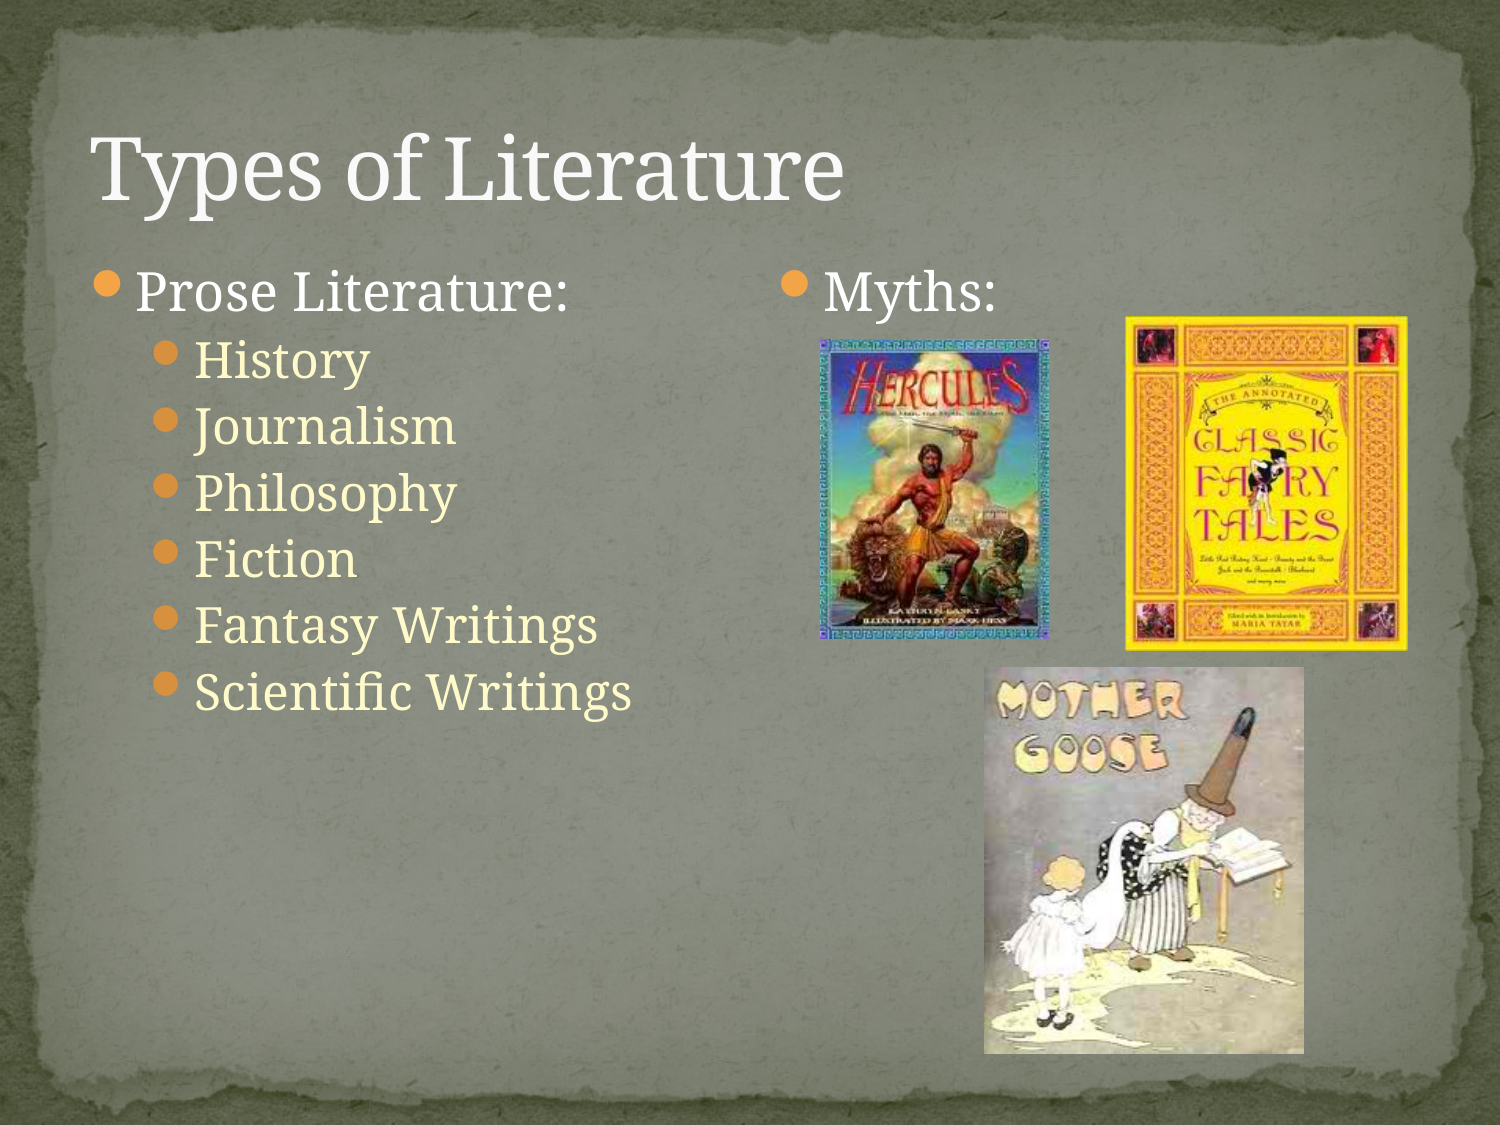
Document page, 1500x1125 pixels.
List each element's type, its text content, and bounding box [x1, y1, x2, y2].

picture [1125, 316, 1408, 651]
list Prose Literature: History Journalism Philosophy Fiction Fantasy Writings Scientific Writings [75, 249, 741, 1000]
picture [984, 667, 1304, 1054]
picture [820, 339, 1049, 639]
title Types of Literature [74, 24, 1425, 225]
list Myths: [762, 249, 1429, 1000]
